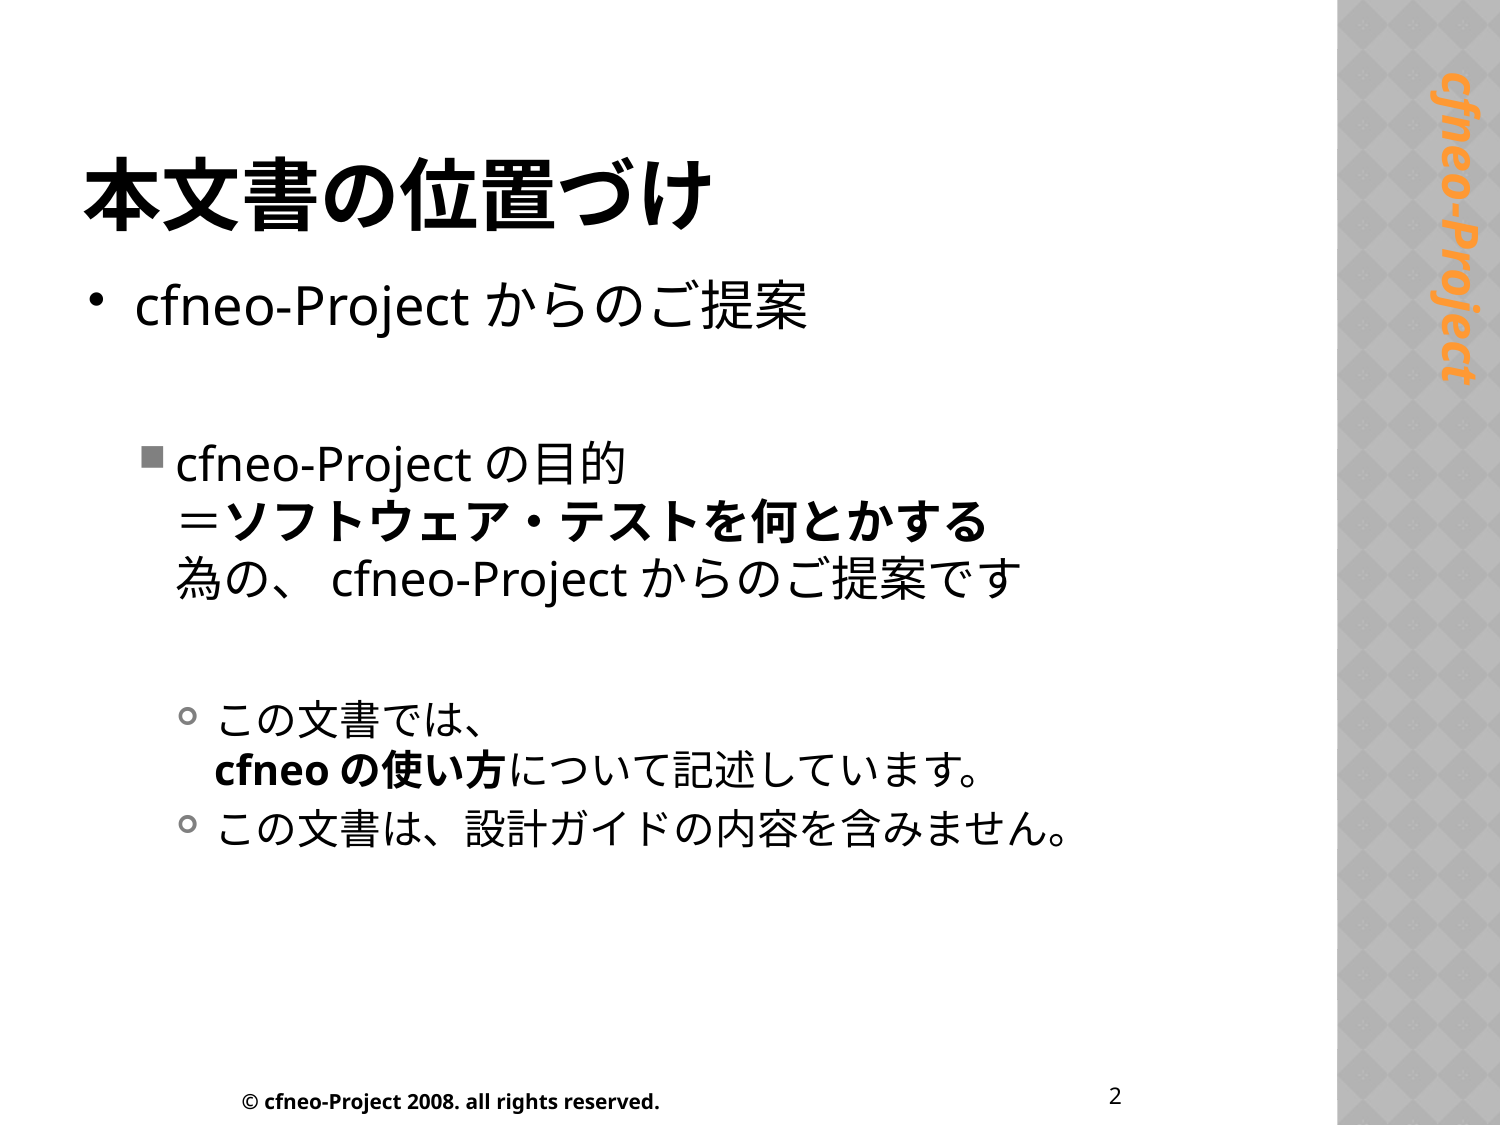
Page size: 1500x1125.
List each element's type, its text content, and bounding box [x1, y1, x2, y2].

title 本文書の位置づけ [75, 52, 1263, 240]
list cfneo-Projectからのご提案 cfneo-Projectの目的 ＝ソフトウェア・テストを何とかする 為の、cfneo-Projectからのご提案です この文書では、 cfneoの使い方について記述しています。 この文書は、設計ガイドの内容を含みません。 [75, 264, 1263, 1059]
footer © cfneo-Project 2008. all rights reserved. [75, 1075, 675, 1114]
slide_number 2 [1025, 1075, 1122, 1113]
